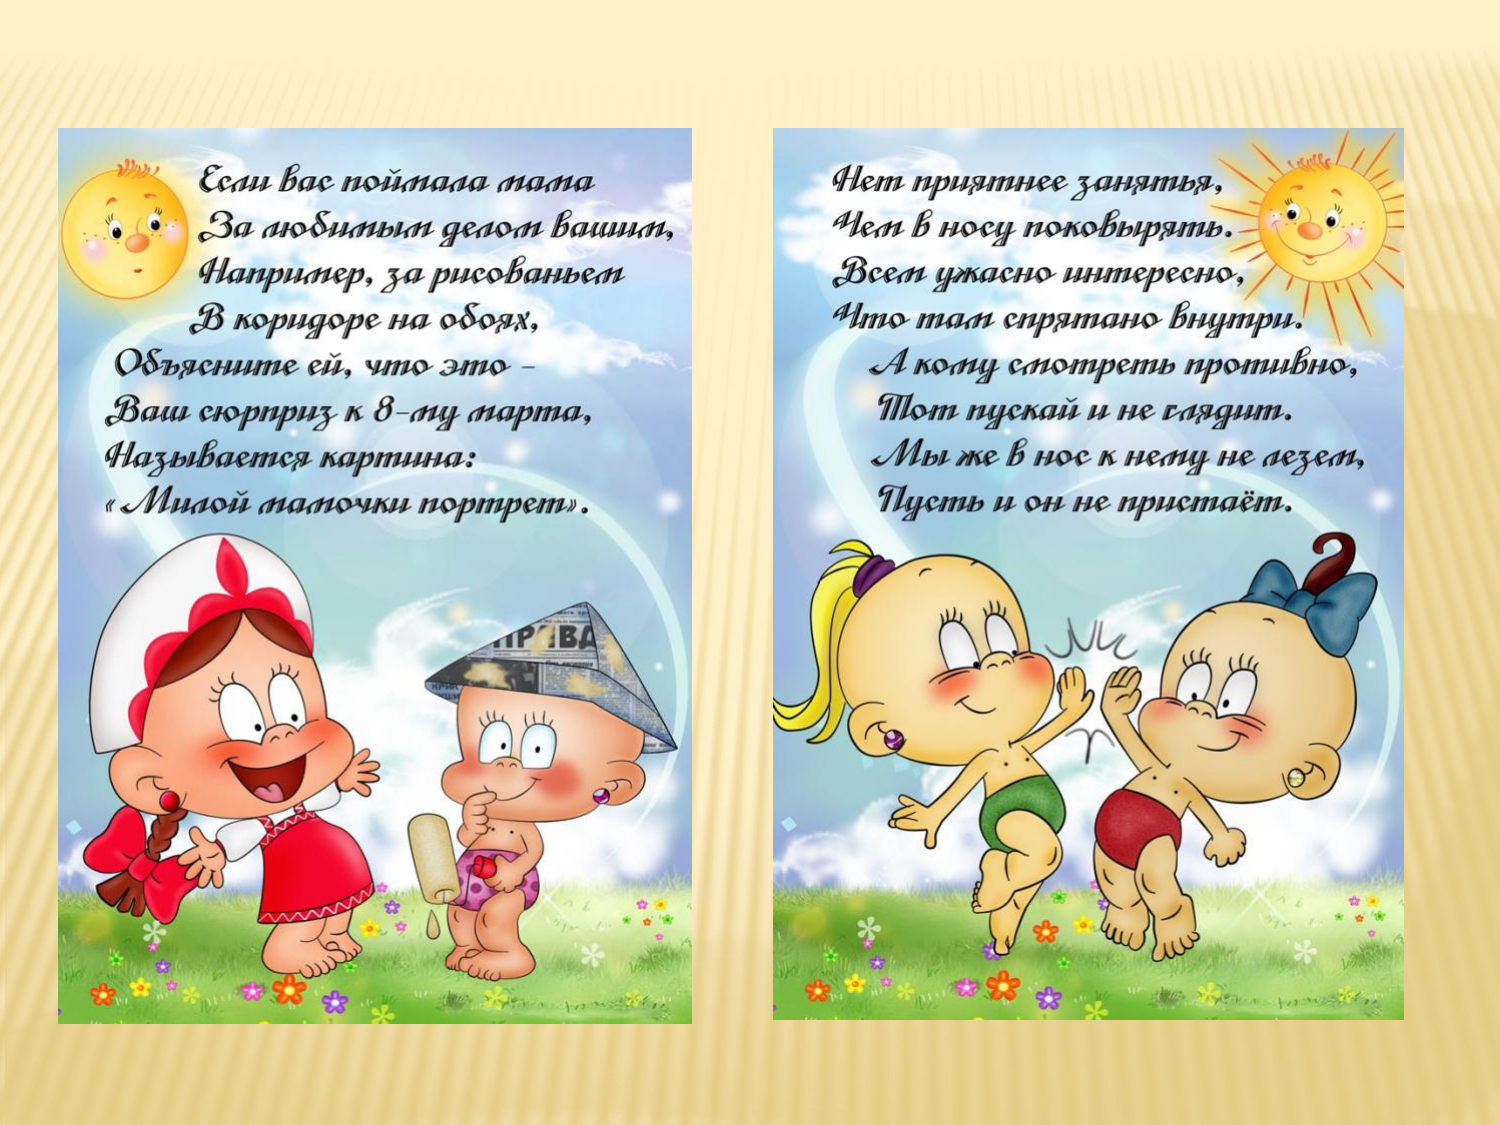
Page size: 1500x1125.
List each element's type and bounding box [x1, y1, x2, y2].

picture [58, 128, 692, 1025]
picture [773, 128, 1404, 1020]
